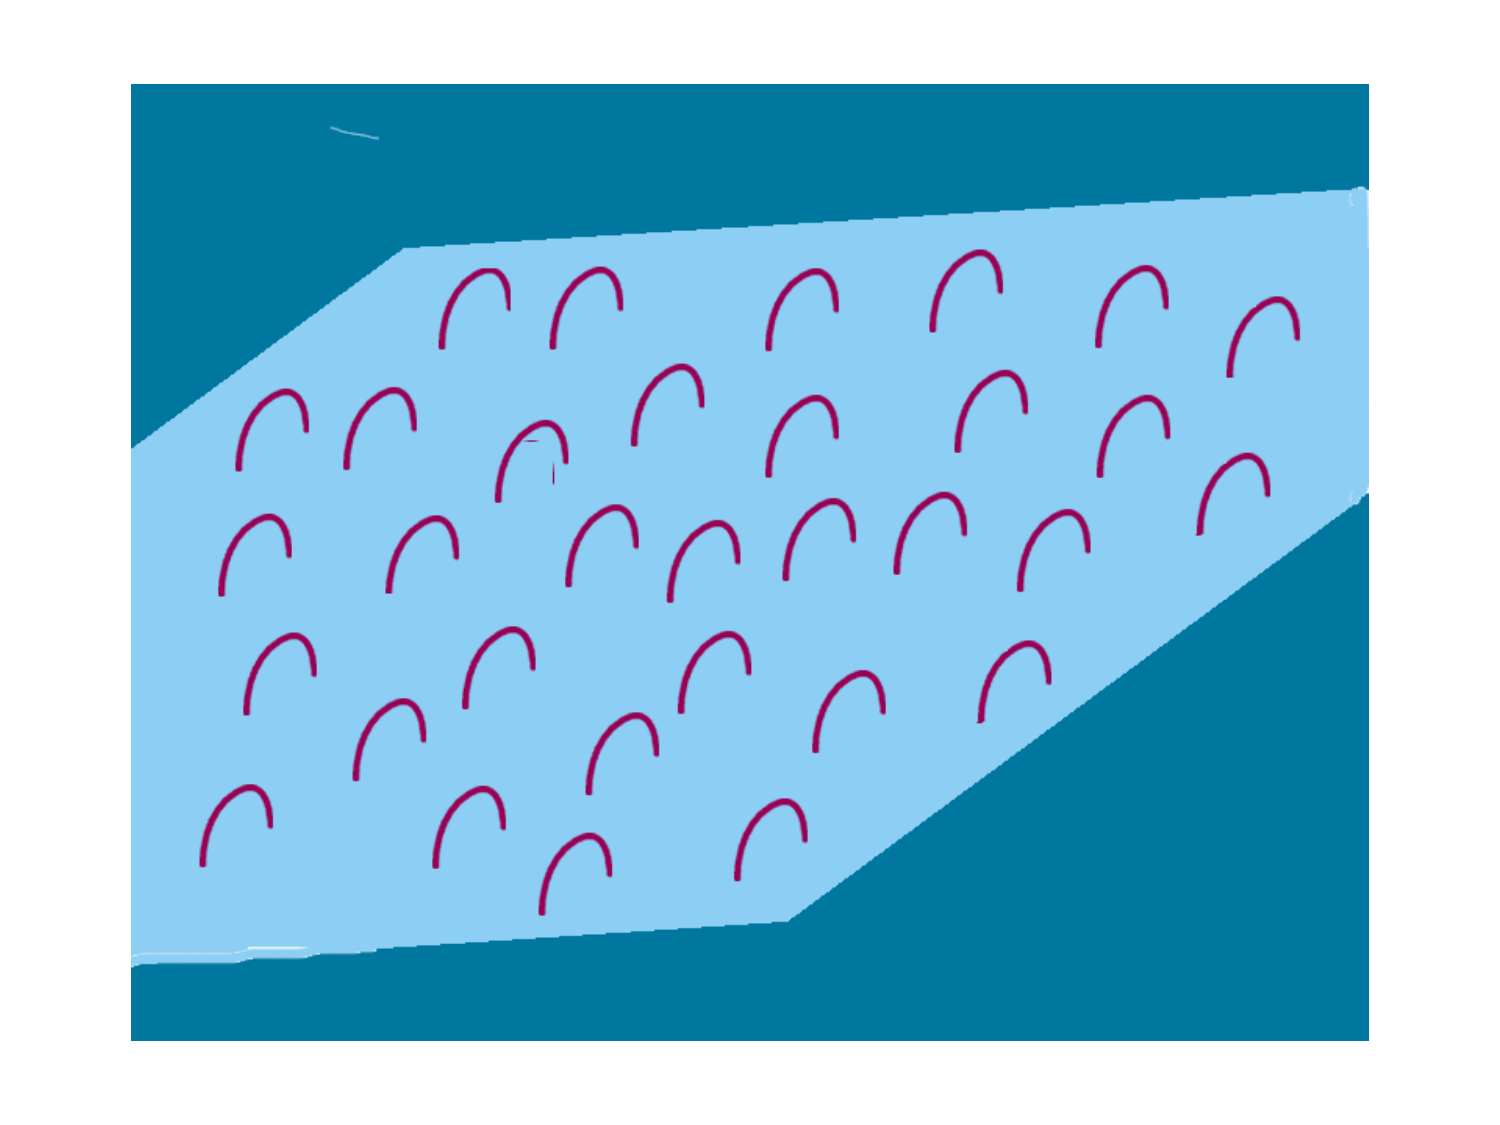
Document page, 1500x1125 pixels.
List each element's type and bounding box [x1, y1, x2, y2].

picture [331, 127, 347, 133]
picture [131, 187, 1369, 967]
